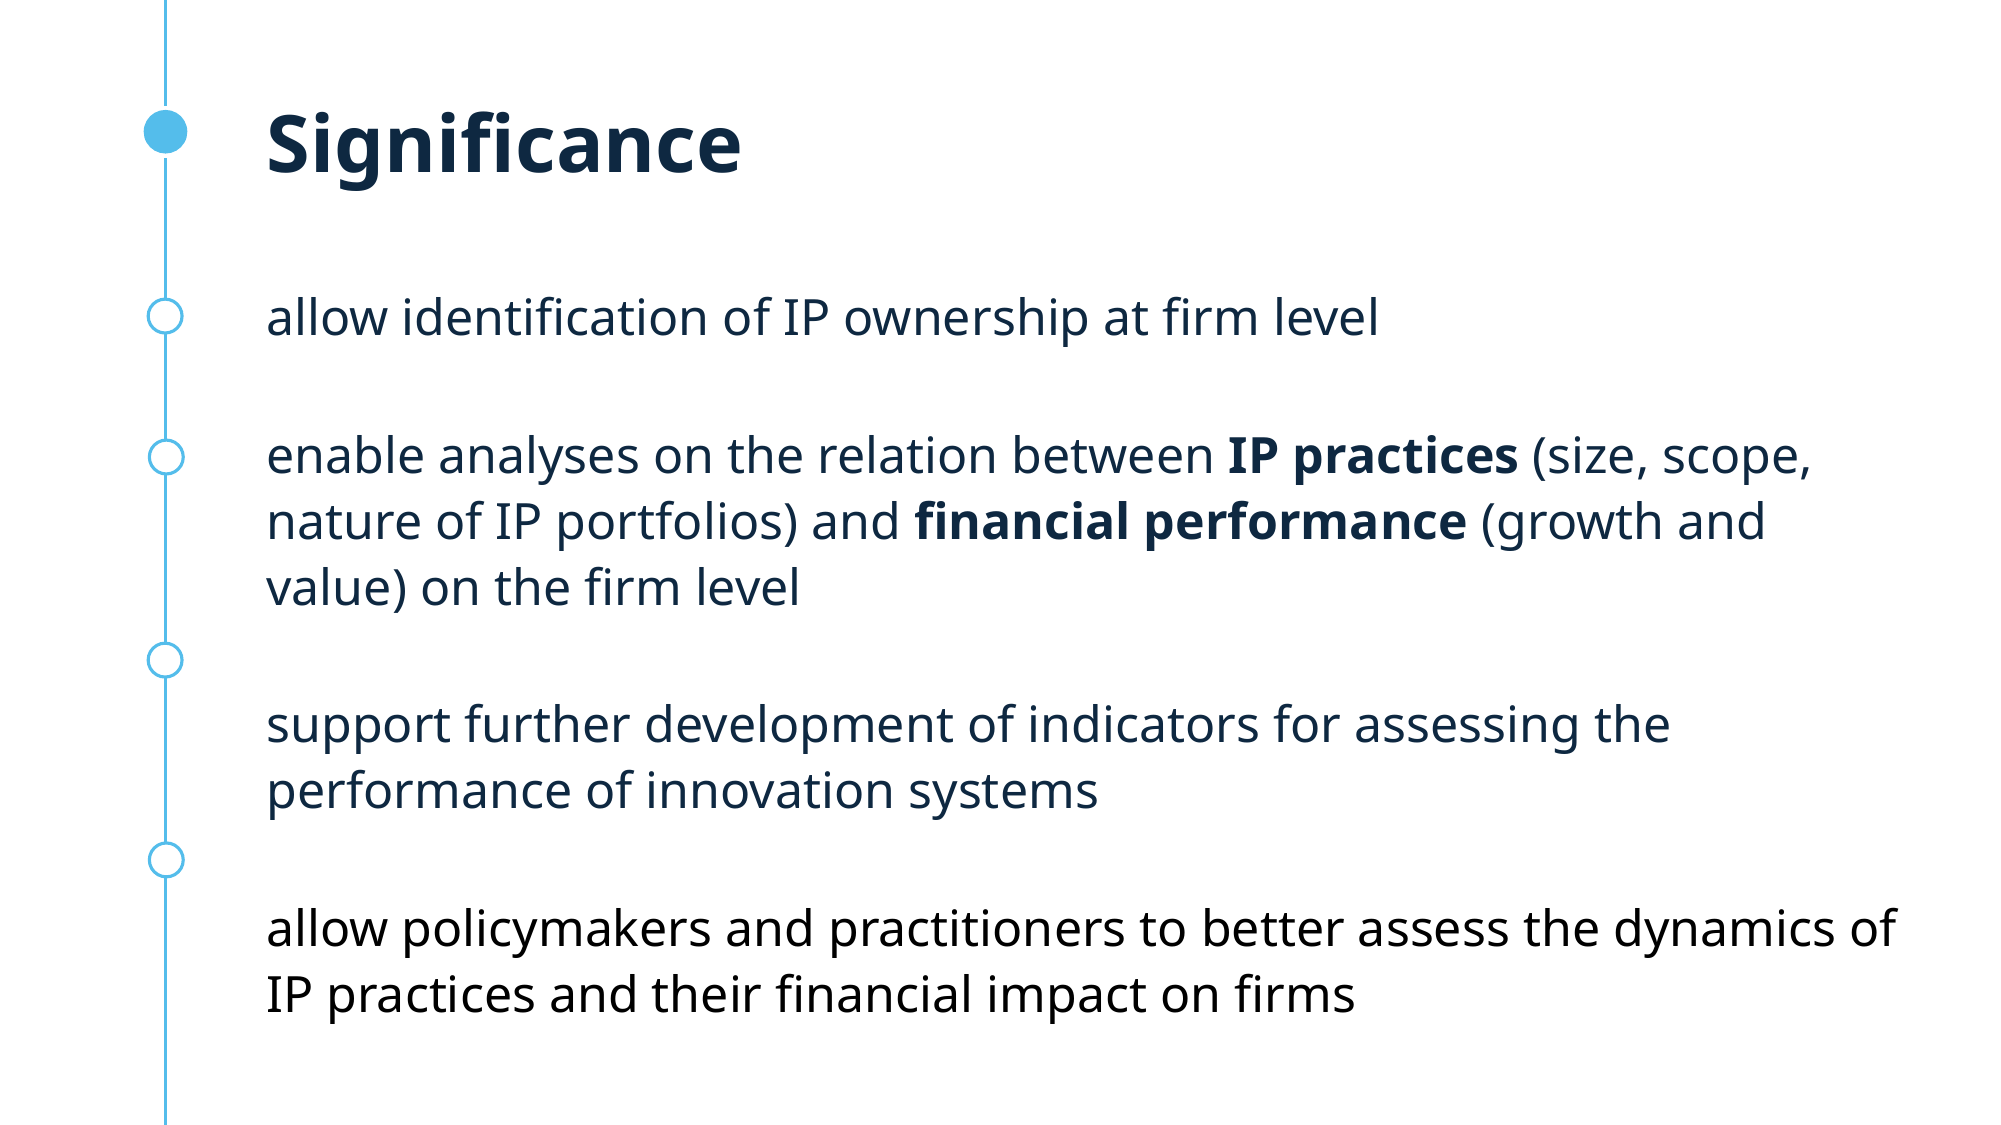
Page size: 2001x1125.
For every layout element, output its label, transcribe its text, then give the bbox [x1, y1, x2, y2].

text_box [147, 438, 164, 476]
text_box [167, 641, 184, 679]
text_box allow identification of IP ownership at firm level enable analyses on the relation between IP practices (size, scope, nature of IP portfolios) and financial performance (growth and value) on the firm level support further development of indicators for assessing the performance of innovation systems allow policymakers and practitioners to better assess the dynamics of IP practices and their financial impact on firms [251, 272, 1933, 1005]
text_box [167, 438, 185, 476]
text_box [147, 841, 164, 879]
text_box [142, 108, 189, 156]
text_box [146, 641, 164, 679]
text_box [146, 297, 164, 335]
text_box [167, 297, 184, 335]
text_box Significance [251, 62, 782, 205]
text_box [167, 841, 185, 879]
